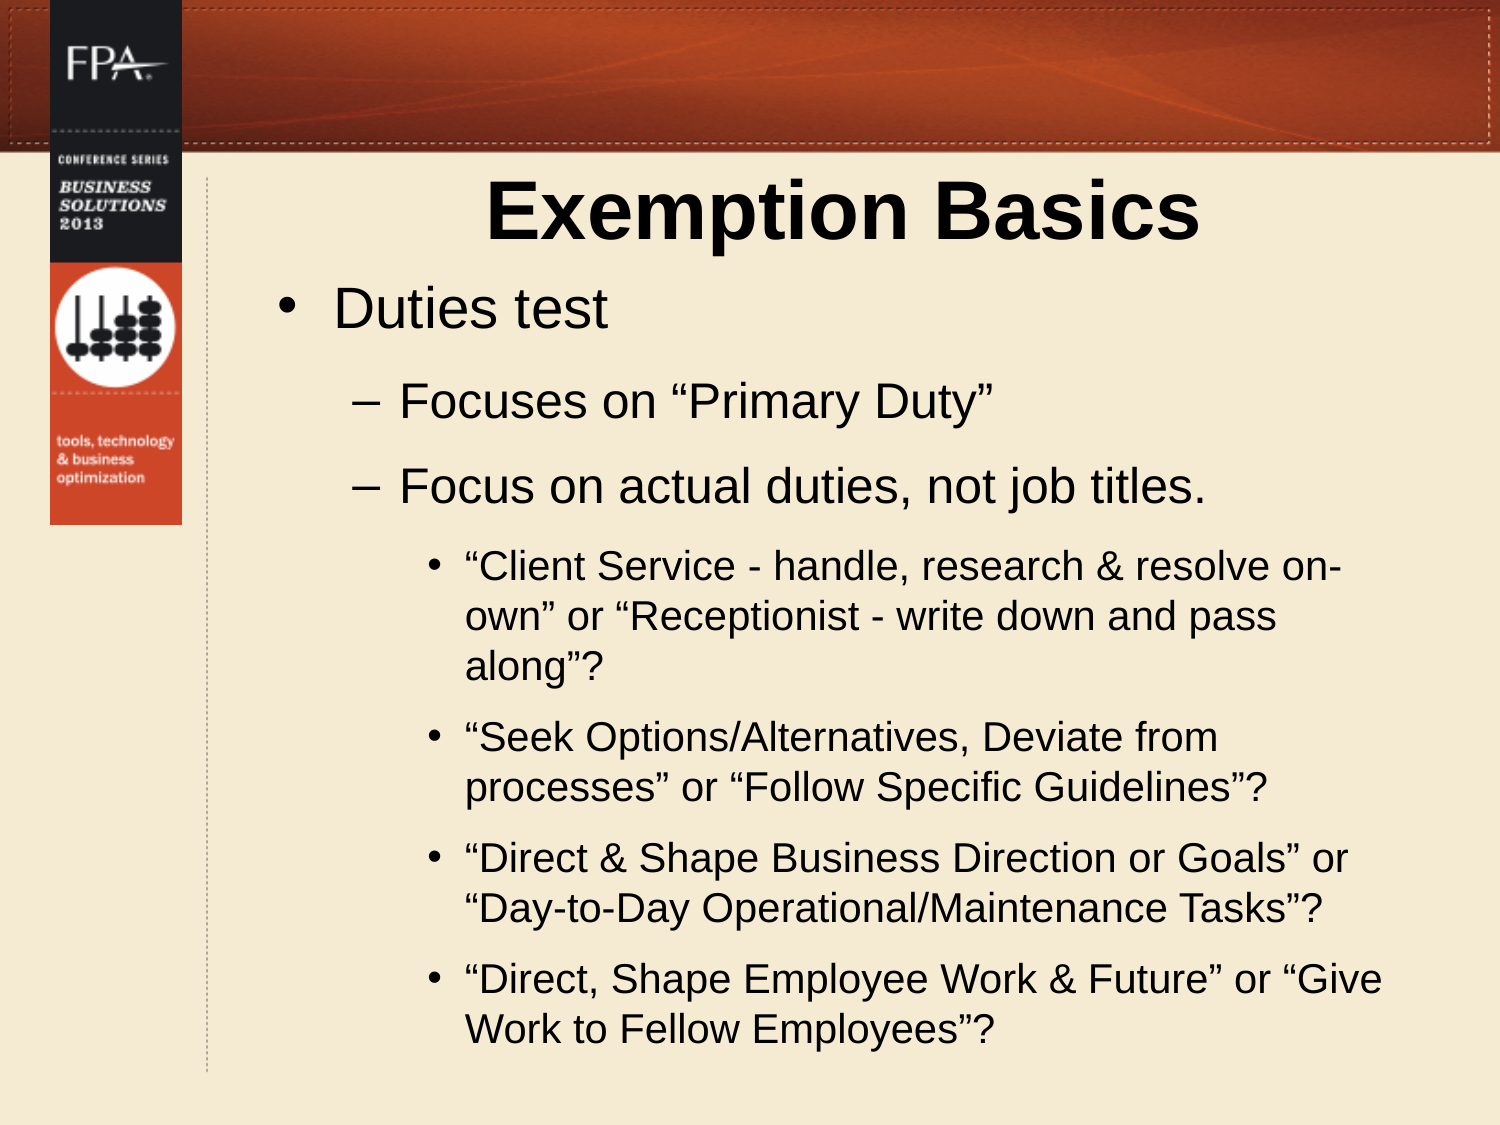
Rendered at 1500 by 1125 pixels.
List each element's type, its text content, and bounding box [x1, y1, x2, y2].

picture [0, 0, 1500, 1125]
list Duties test Focuses on “Primary Duty” Focus on actual duties, not job titles. “Client Service - handle, research & resolve on-own” or “Receptionist - write down and pass along”? “Seek Options/Alternatives, Deviate from processes” or “Follow Specific Guidelines”? “Direct & Shape Business Direction or Goals” or “Day-to-Day Operational/Maintenance Tasks”? “Direct, Shape Employee Work & Future” or “Give Work to Fellow Employees”? [262, 262, 1425, 1075]
title Exemption Basics [262, 149, 1426, 263]
